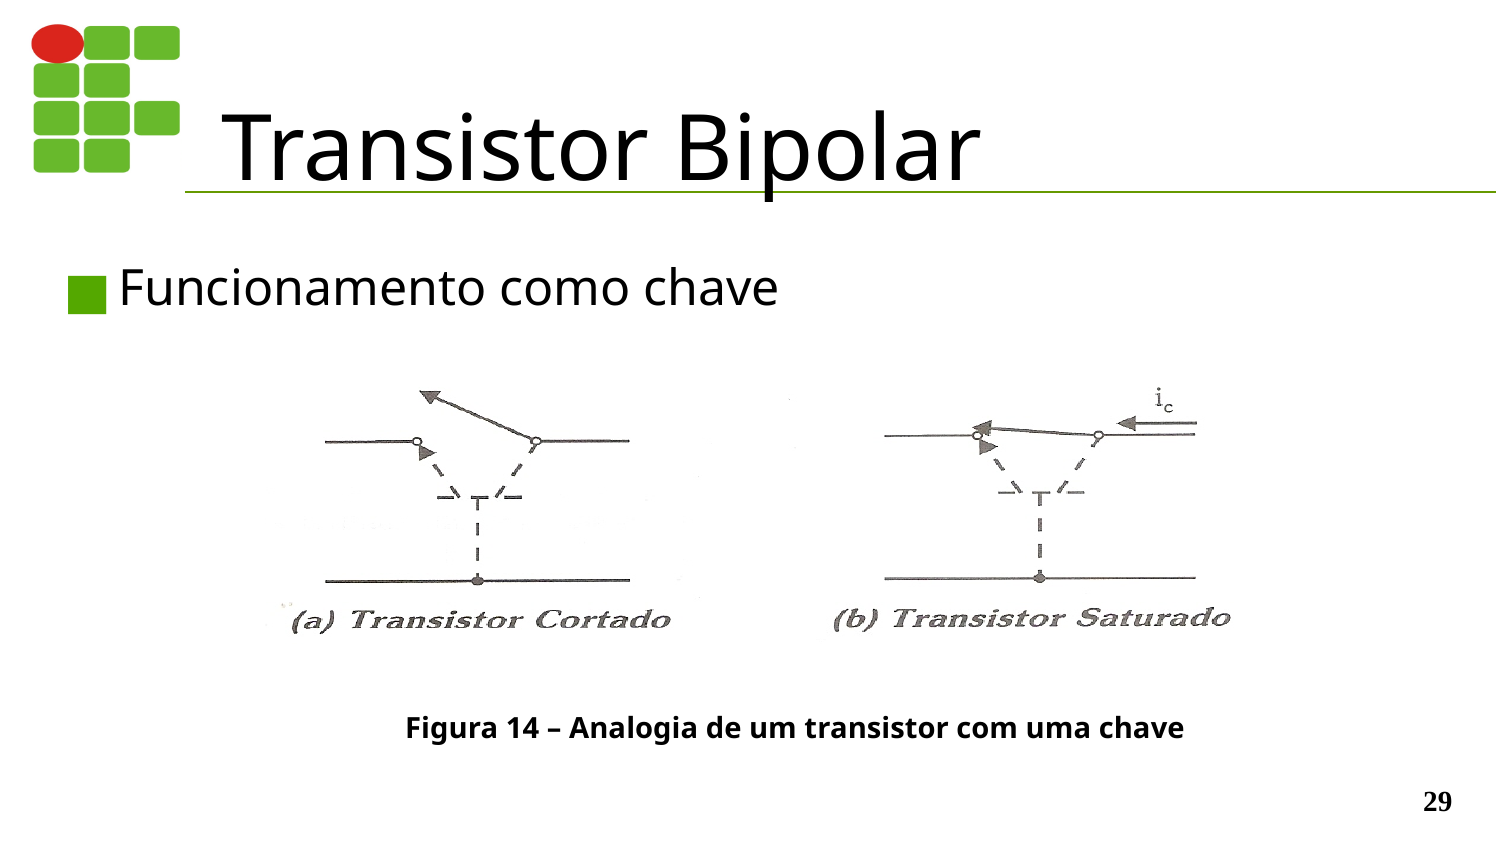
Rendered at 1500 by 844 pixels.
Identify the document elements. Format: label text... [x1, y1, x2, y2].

text_box ‹#› [1155, 774, 1468, 825]
title Transistor Bipolar [206, 26, 1468, 207]
picture [29, 23, 182, 174]
list Funcionamento como chave Figura 14 – Analogia de um transistor com uma chave [46, 248, 1469, 774]
picture [265, 377, 1259, 644]
